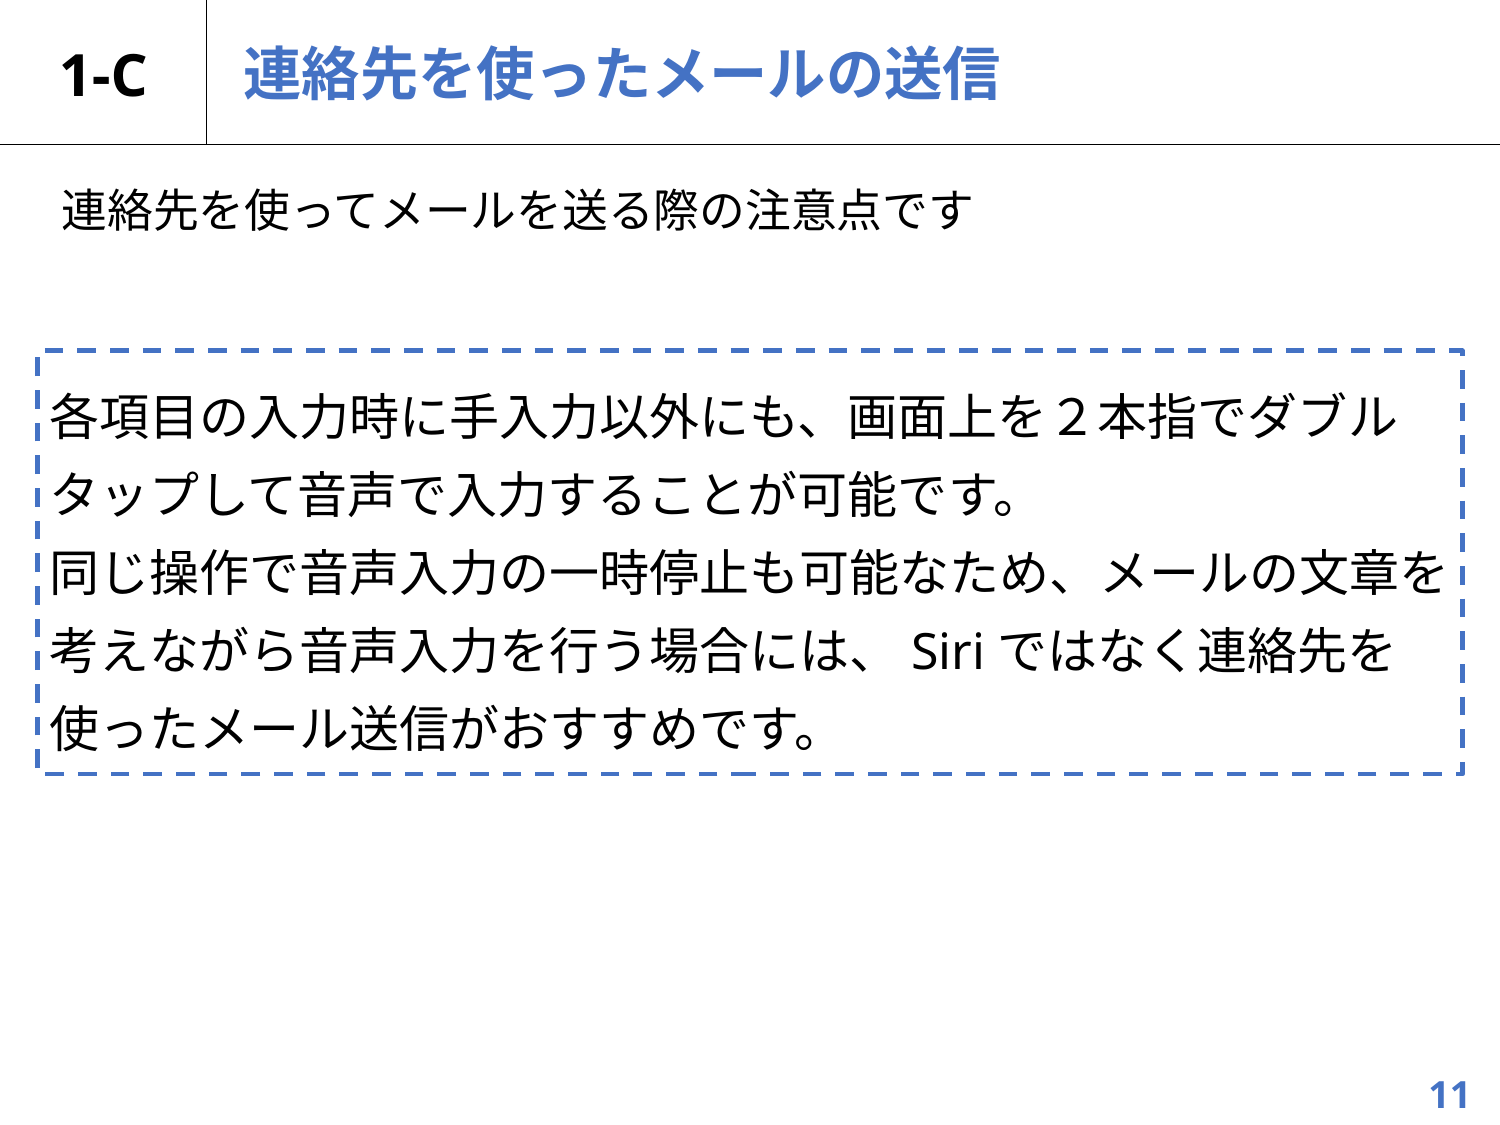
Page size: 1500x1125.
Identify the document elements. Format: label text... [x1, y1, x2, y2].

title 連絡先を使ったメールの送信 [228, 36, 1472, 116]
text_box 連絡先を使ってメールを送る際の注意点です [46, 180, 1500, 274]
text_box 11 [1399, 1063, 1500, 1123]
text_box 各項目の入力時に手入力以外にも、画面上を２本指でダブルタップして音声で入力することが可能です。 同じ操作で音声入力の一時停止も可能なため、メールの文章を考えながら音声入力を行う場合には、Siriではなく連絡先を使ったメール送信がおすすめです。 [37, 350, 1463, 775]
text_box 1-C [0, 0, 207, 147]
